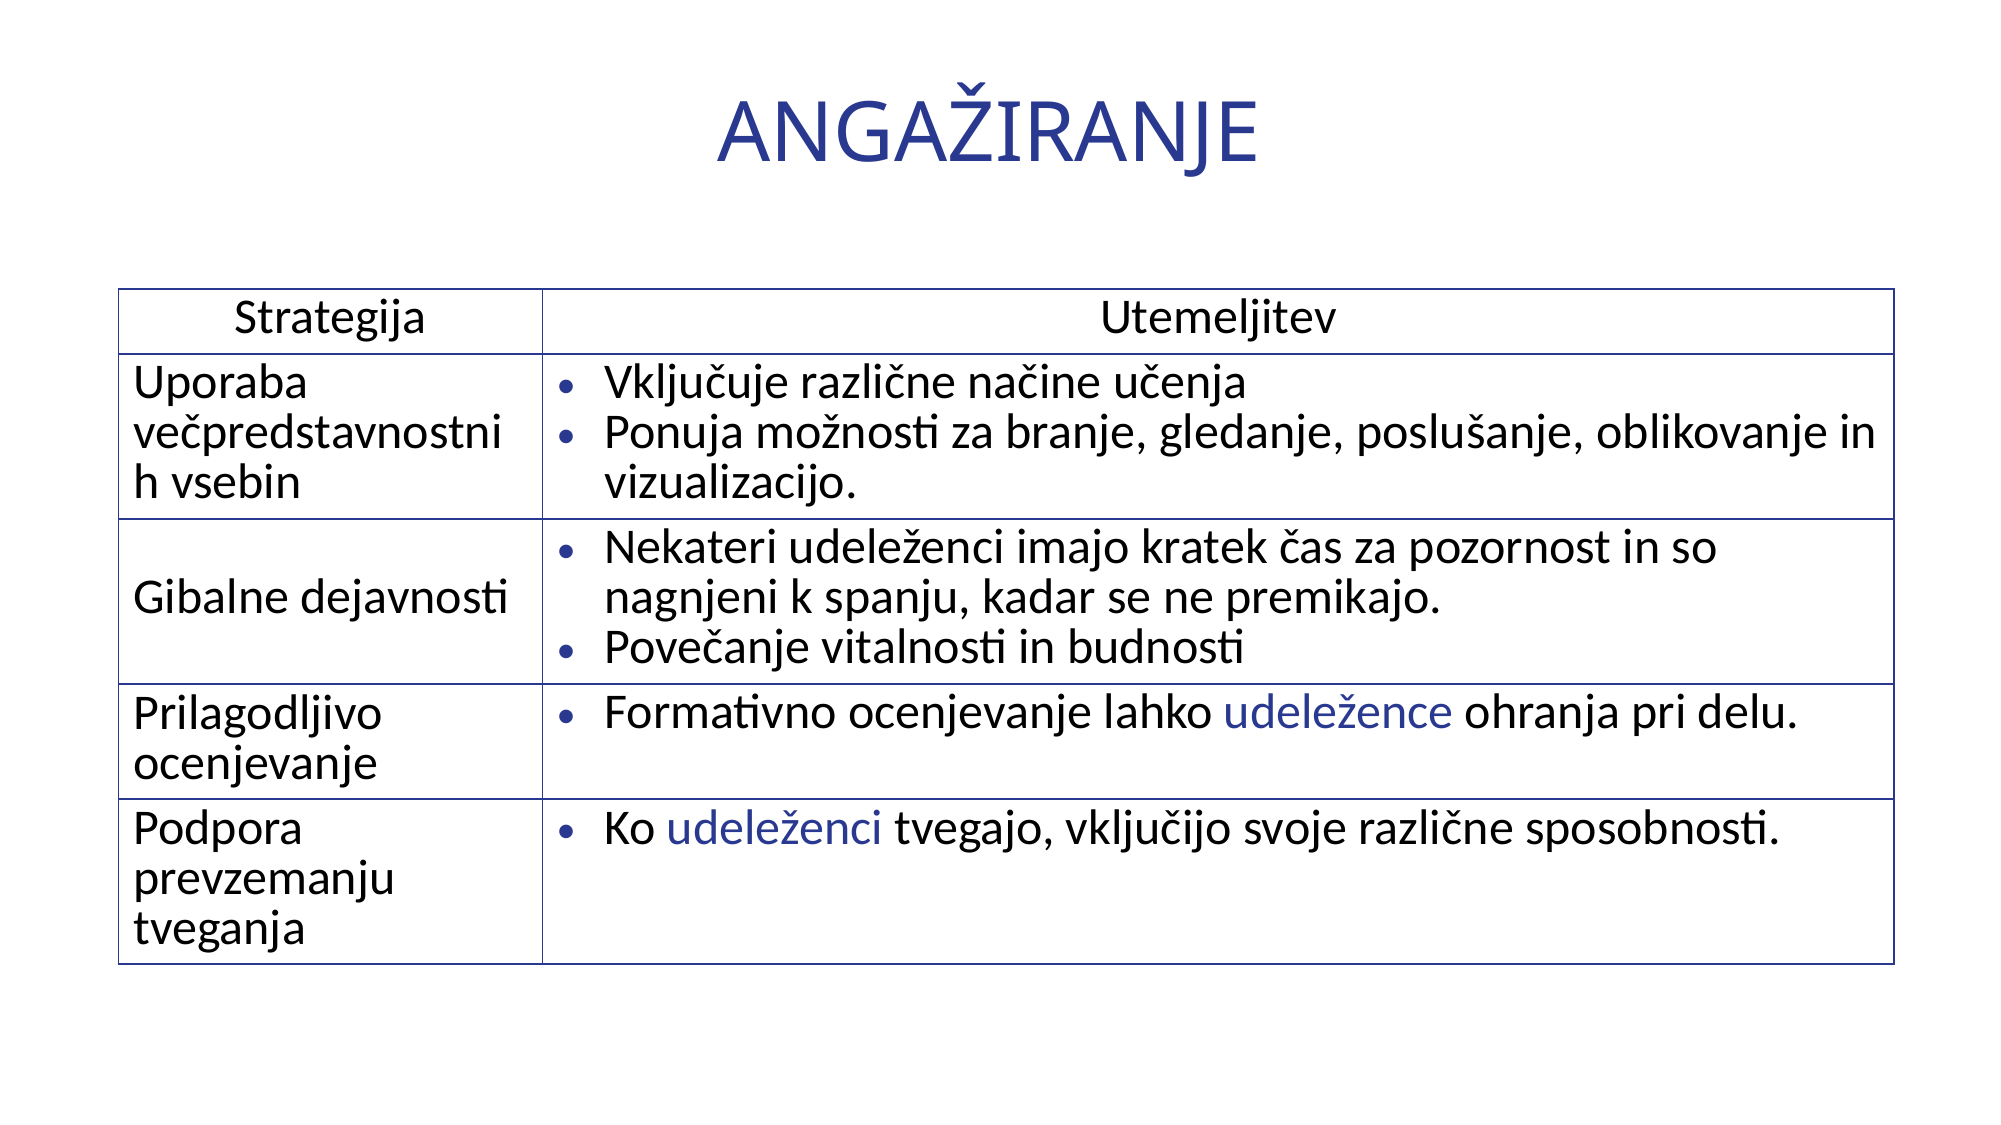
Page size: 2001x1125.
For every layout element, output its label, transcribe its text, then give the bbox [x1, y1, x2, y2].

table_cell Podpora prevzemanju tveganja [119, 800, 542, 963]
table_cell Nekateri udeleženci imajo kratek čas za pozornost in so nagnjeni k spanju, kadar se ne premikajo. Povečanje vitalnosti in budnosti [543, 520, 1893, 683]
table_cell Vključuje različne načine učenja Ponuja možnosti za branje, gledanje, poslušanje, oblikovanje in vizualizacijo. [543, 355, 1893, 518]
table_header Strategija [119, 290, 542, 353]
table_header Utemeljitev [543, 290, 1893, 353]
table_cell Ko udeleženci tvegajo, vključijo svoje različne sposobnosti. [543, 800, 1893, 963]
table_cell Formativno ocenjevanje lahko udeležence ohranja pri delu. [543, 685, 1893, 798]
table_cell Uporaba večpredstavnostnih vsebin [119, 355, 542, 518]
table_cell Prilagodljivo ocenjevanje [119, 685, 542, 798]
table_cell Gibalne dejavnosti [119, 520, 542, 683]
title ANGAŽIRANJE [137, 25, 1863, 243]
